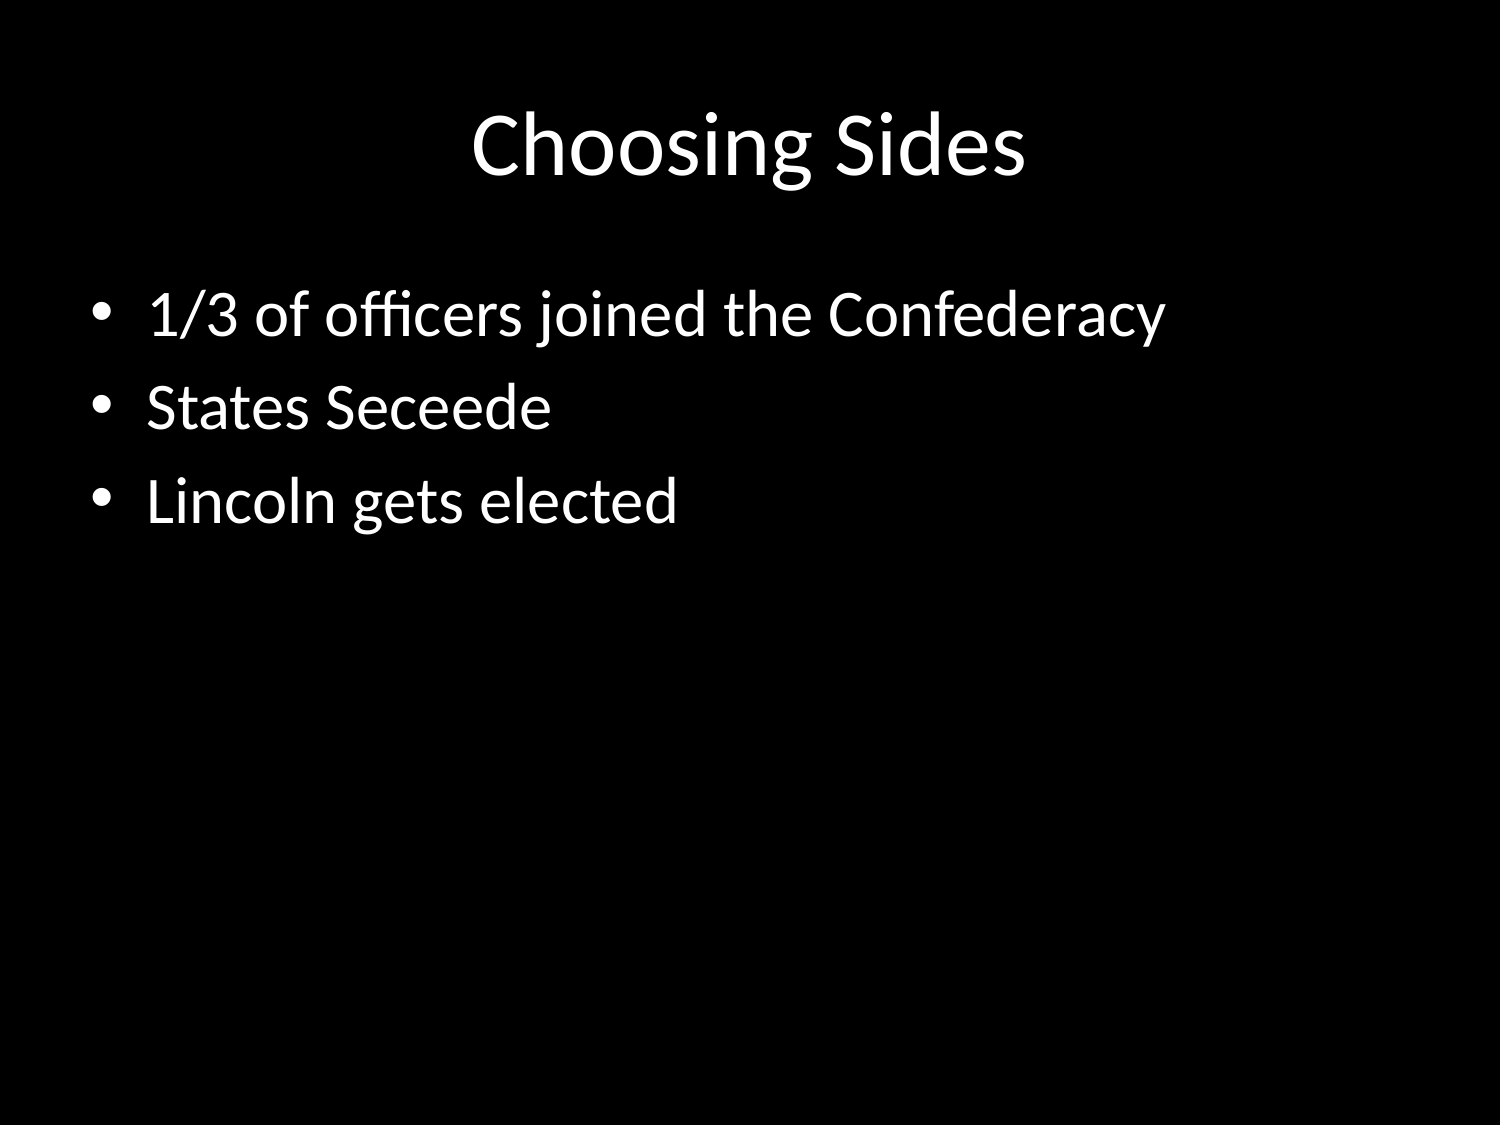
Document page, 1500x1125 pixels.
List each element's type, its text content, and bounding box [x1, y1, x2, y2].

list 1/3 of officers joined the Confederacy States Seceede Lincoln gets elected [75, 262, 1425, 1005]
title Choosing Sides [75, 45, 1425, 233]
